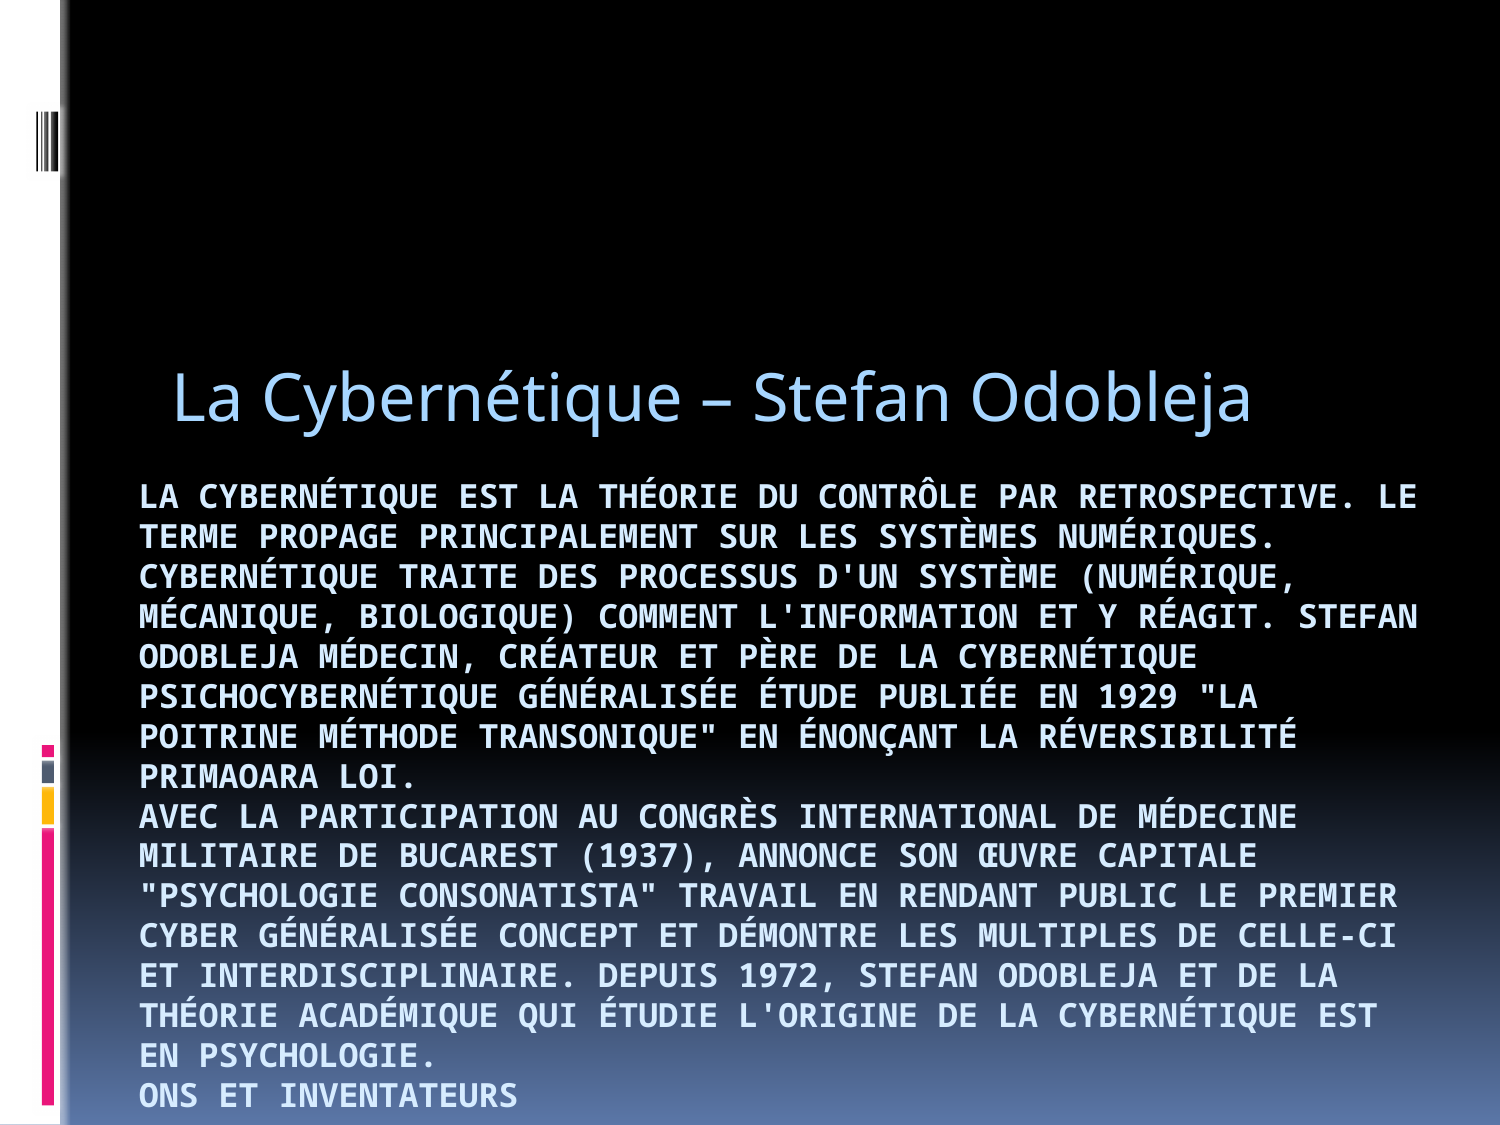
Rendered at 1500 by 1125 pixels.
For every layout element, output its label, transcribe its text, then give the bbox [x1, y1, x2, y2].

text_box [112, 487, 1388, 638]
title La cybernétique est la théorie du contrôle par retrospective. Le terme propage principalement sur les systèmes numériques. Cybernétique traite des processus d'un système (numérique, mécanique, biologique) comment l'information et y réagit. Stefan Odobleja médecin, créateur et père de la cybernétique psichocybernétique généralisée étude publiée en 1929 "la poitrine méthode Transonique" en énonçant la réversibilité primaoara loi. Avec la participation au Congrès International de Médecine Militaire de Bucarest (1937), annonce son œuvre capitale "Psychologie consonatista" travail en rendant public le premier cyber généralisée concept et démontre les multiples de celle-ci et interdisciplinaire. Depuis 1972, Stefan Odobleja et de la théorie académique qui étudie l'origine de la cybernétique est en psychologie. ons et Inventateurs [123, 468, 1447, 1037]
subtitle La Cybernétique – Stefan Odobleja [135, 196, 1483, 444]
